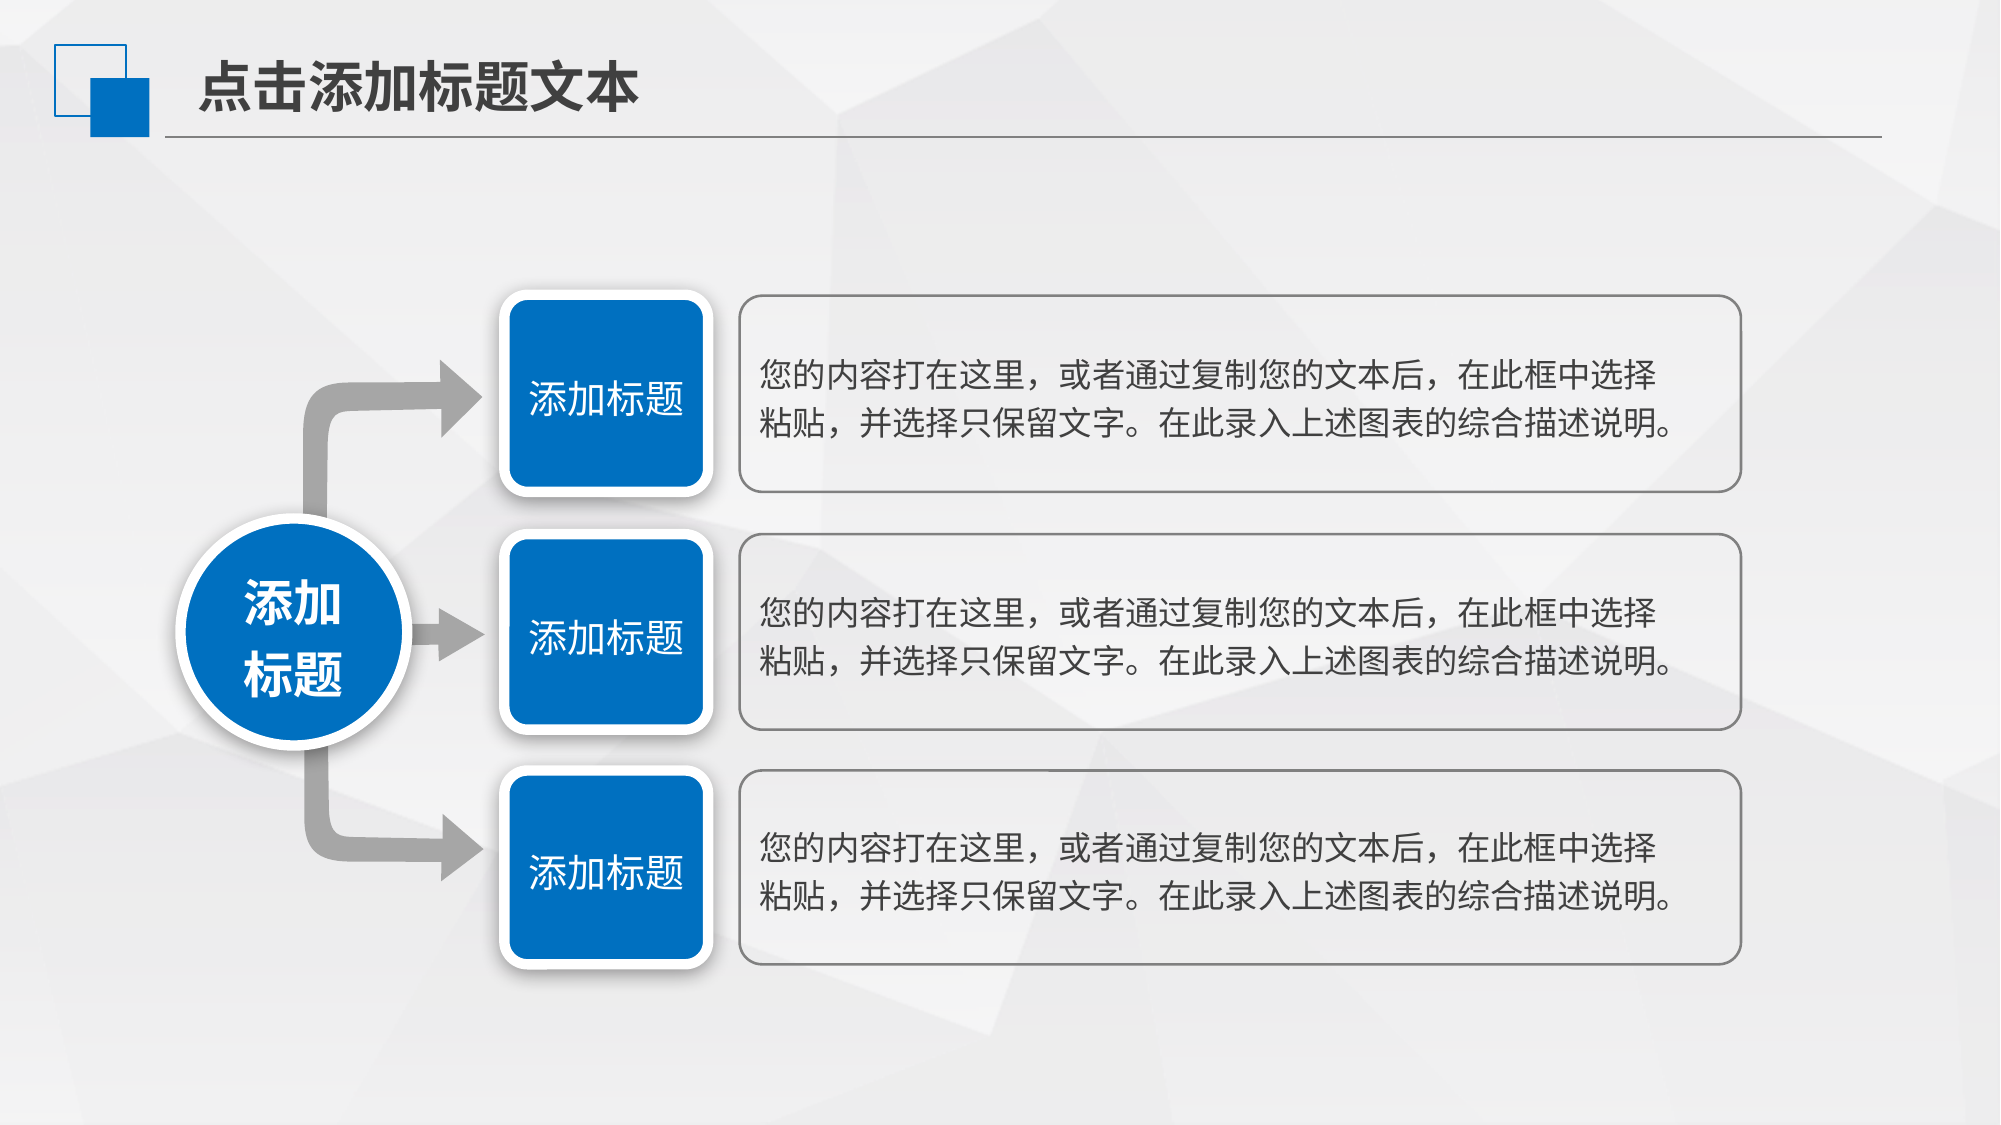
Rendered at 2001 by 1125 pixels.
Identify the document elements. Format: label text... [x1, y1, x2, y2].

text_box 点击添加标题文本 [182, 44, 656, 127]
text_box [420, 608, 485, 662]
text_box 您的内容打在这里，或者通过复制您的文本后，在此框中选择 粘贴，并选择只保留文字。在此录入上述图表的综合描述说明。 [739, 295, 1742, 492]
text_box 添加标题 [504, 294, 709, 492]
text_box 您的内容打在这里，或者通过复制您的文本后，在此框中选择 粘贴，并选择只保留文字。在此录入上述图表的综合描述说明。 [739, 770, 1742, 965]
picture [0, 0, 2000, 1125]
text_box 添加标题 [504, 534, 709, 730]
text_box 添加标题 [504, 770, 709, 965]
text_box [303, 359, 483, 515]
text_box 您的内容打在这里，或者通过复制您的文本后，在此框中选择 粘贴，并选择只保留文字。在此录入上述图表的综合描述说明。 [739, 534, 1742, 730]
text_box [304, 759, 484, 882]
text_box 添加标题 [180, 518, 408, 746]
